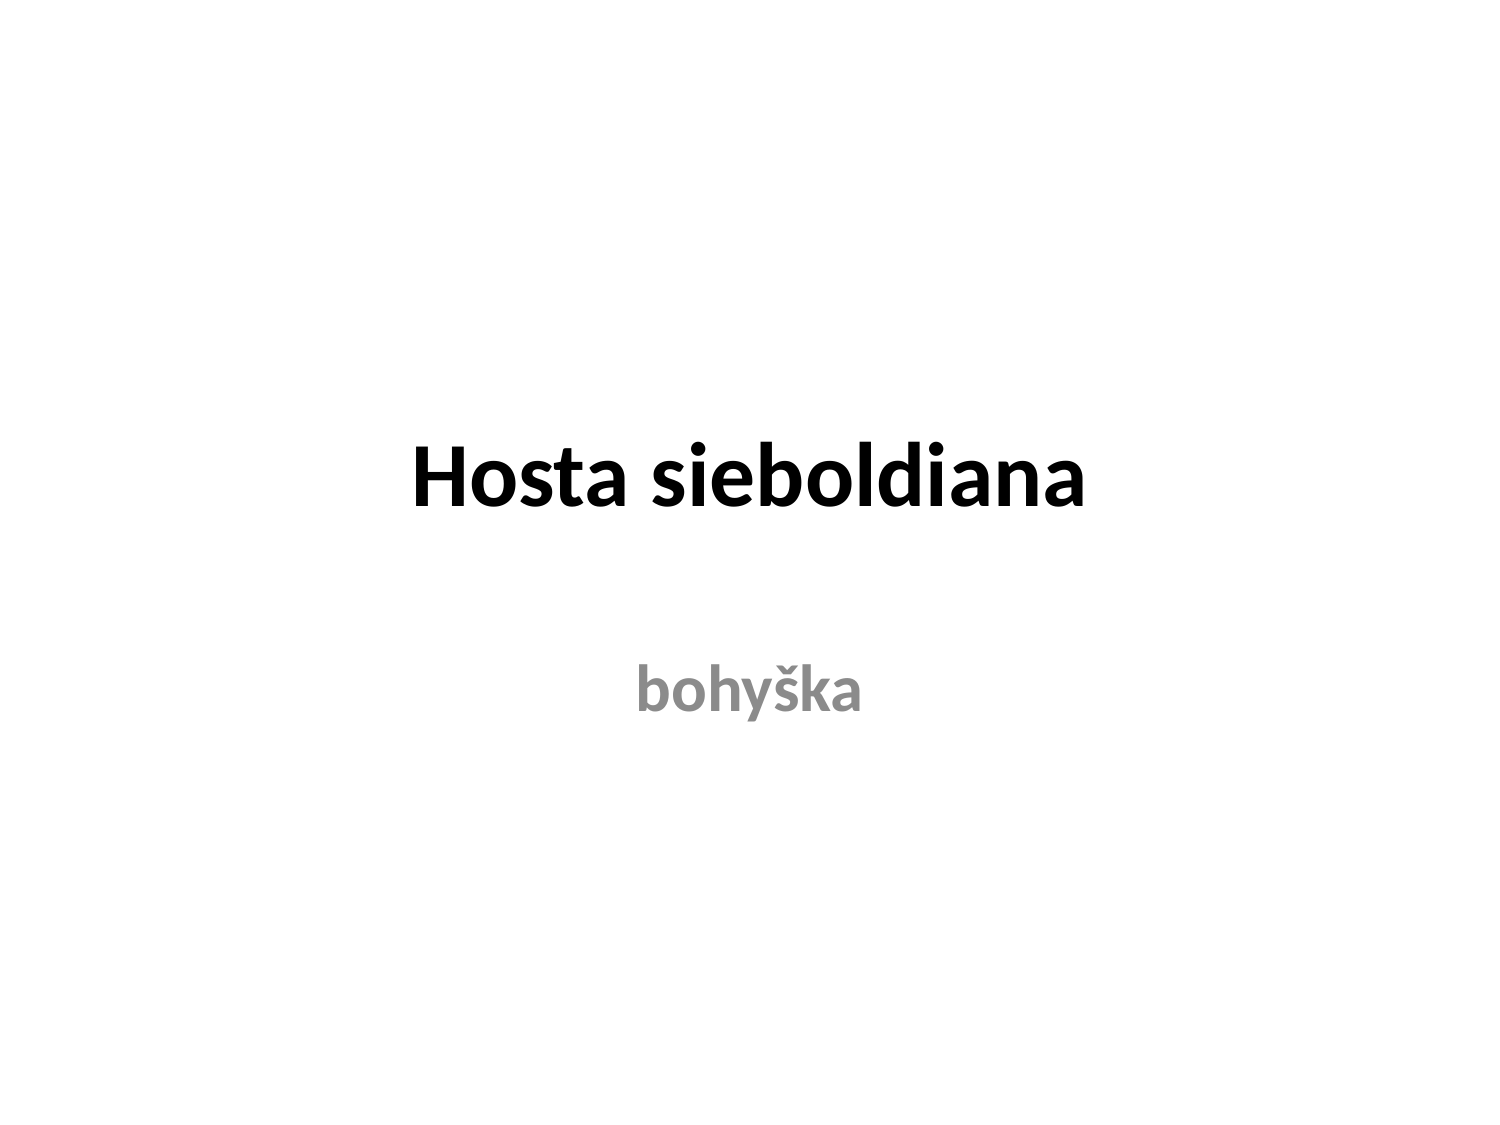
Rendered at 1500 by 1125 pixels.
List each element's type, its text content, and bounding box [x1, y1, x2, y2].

title Hosta sieboldiana [112, 349, 1388, 591]
subtitle bohyška [225, 637, 1275, 925]
